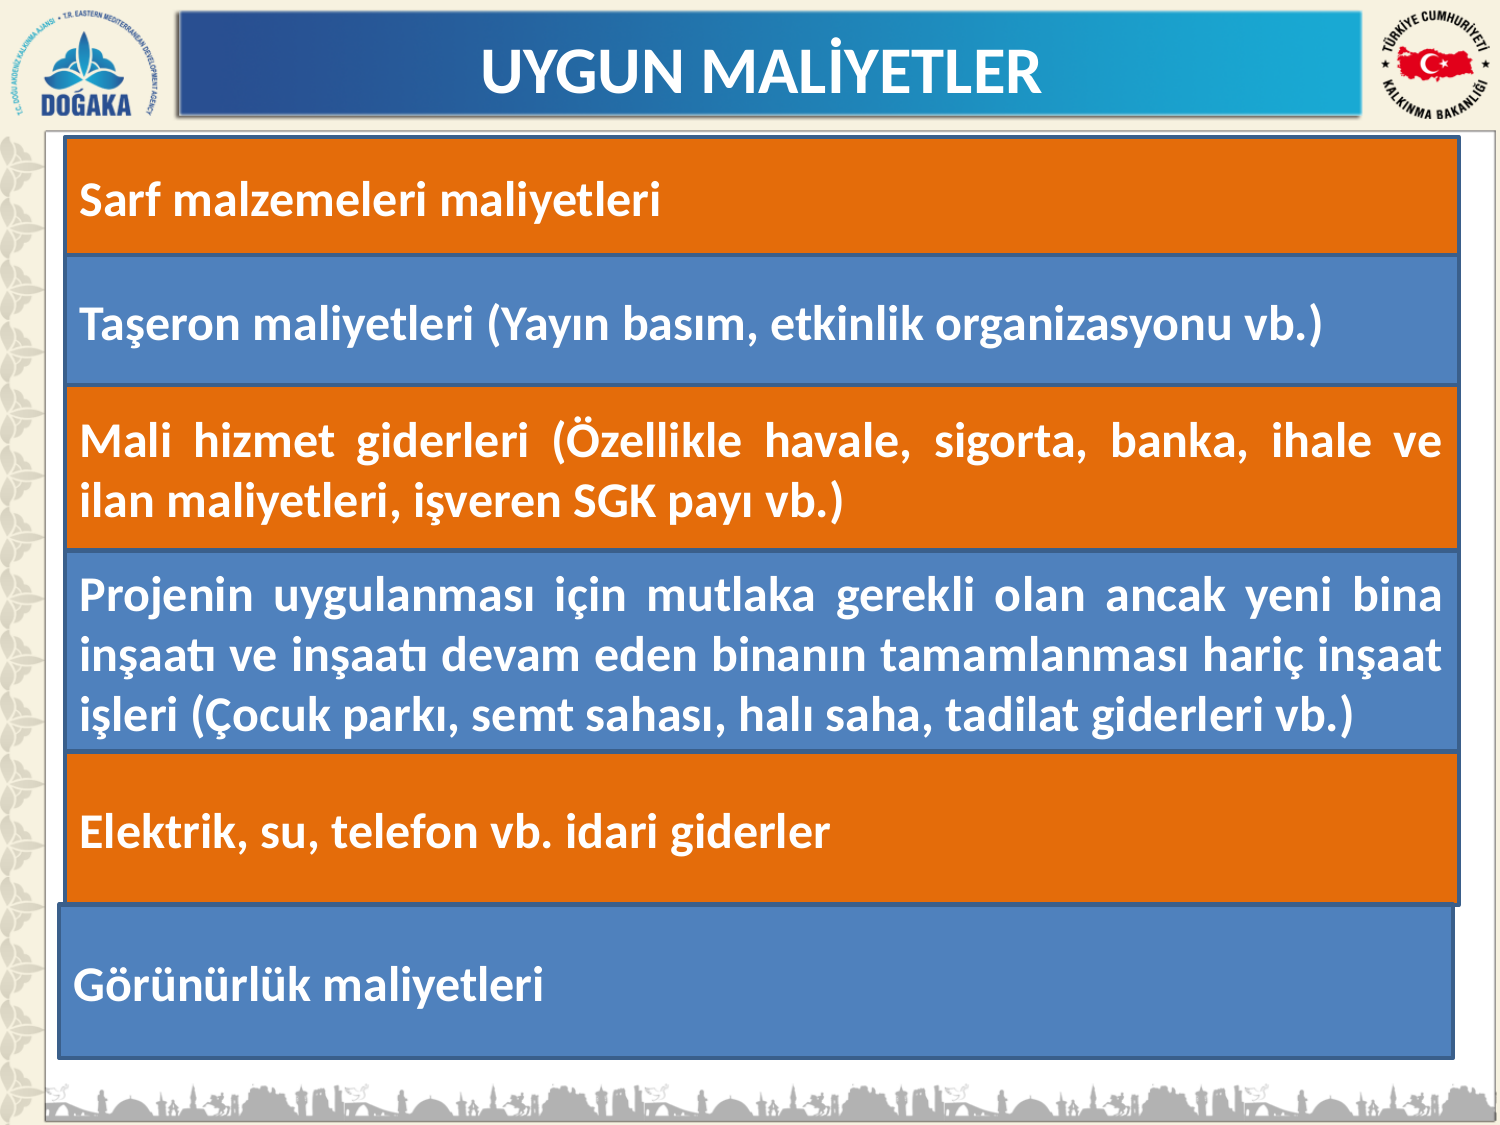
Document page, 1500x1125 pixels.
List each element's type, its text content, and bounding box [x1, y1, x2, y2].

text_box Taşeron maliyetleri (Yayın basım, etkinlik organizasyonu vb.) [63, 253, 1461, 383]
text_box Sarf malzemeleri maliyetleri [63, 135, 1461, 253]
text_box Projenin uygulanması için mutlaka gerekli olan ancak yeni bina inşaatı ve inşaatı devam eden binanın tamamlanması hariç inşaat işleri (Çocuk parkı, semt sahası, halı saha, tadilat giderleri vb.) [63, 549, 1461, 749]
title UYGUN MALİYETLER [159, 19, 1365, 114]
text_box Görünürlük maliyetleri [57, 902, 1455, 1060]
text_box Mali hizmet giderleri (Özellikle havale, sigorta, banka, ihale ve ilan maliyetleri, işveren SGK payı vb.) [63, 383, 1461, 549]
picture [0, 0, 1500, 1125]
text_box Elektrik, su, telefon vb. idari giderler [63, 749, 1461, 907]
